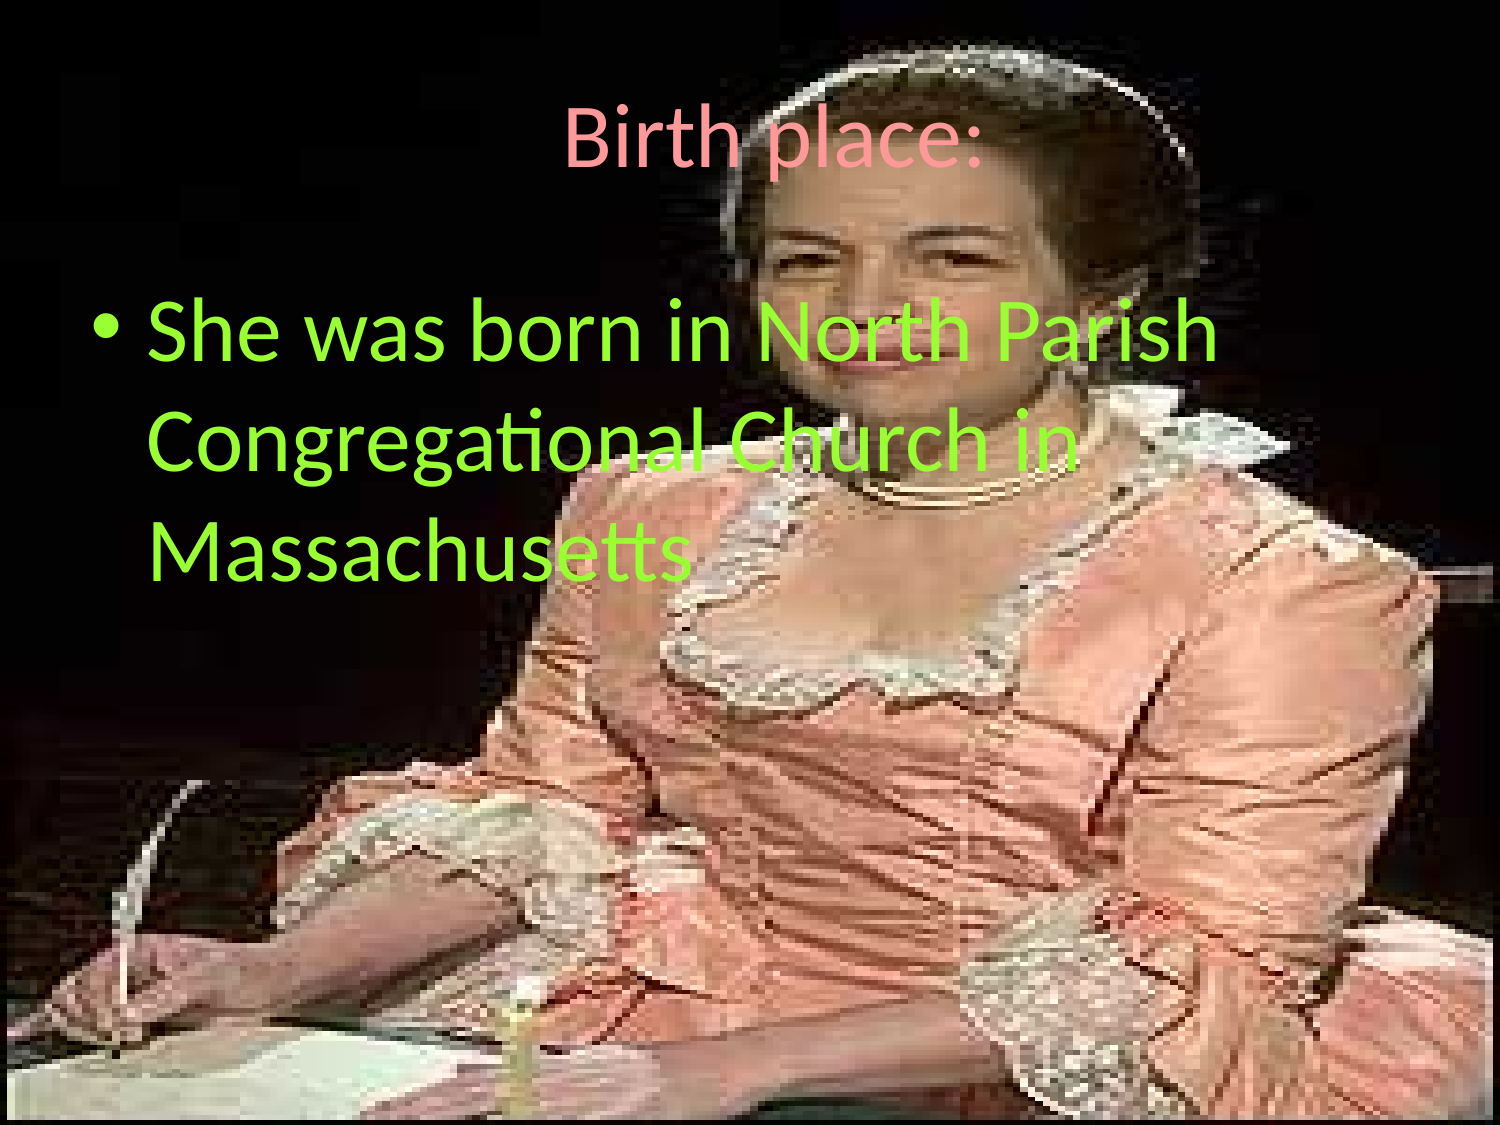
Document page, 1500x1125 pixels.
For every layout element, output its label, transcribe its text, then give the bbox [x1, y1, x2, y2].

title Birth place: [99, 37, 1450, 225]
picture [0, 0, 1500, 1125]
list She was born in North Parish Congregational Church in Massachusetts [75, 262, 1425, 1005]
